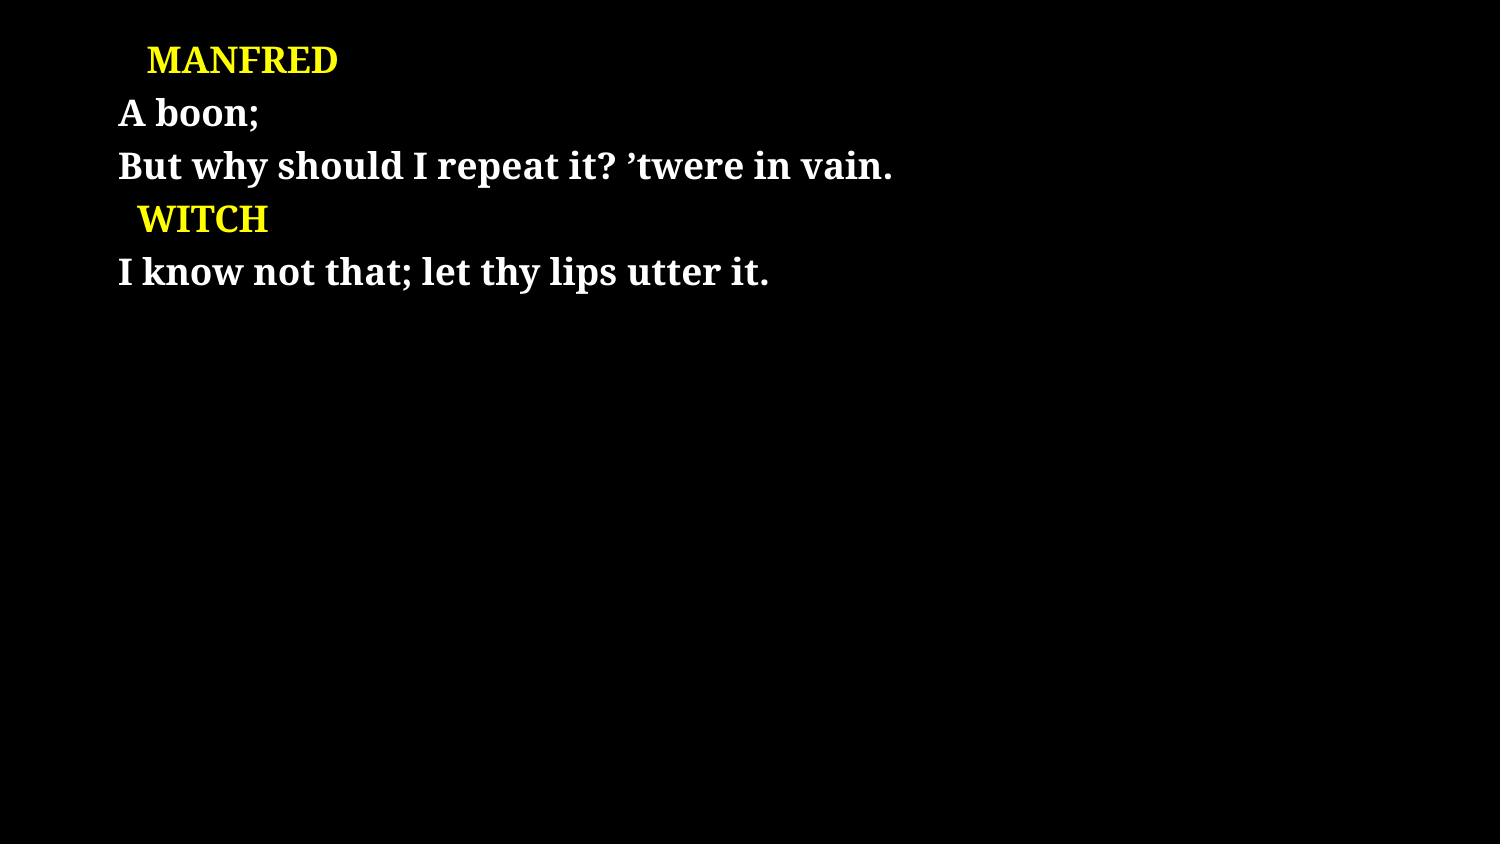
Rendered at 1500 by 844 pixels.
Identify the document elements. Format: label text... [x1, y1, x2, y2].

title Manfred A boon; But why should I repeat it? ’twere in vain. WITCH I know not that; let thy lips utter it. [103, 20, 1397, 302]
